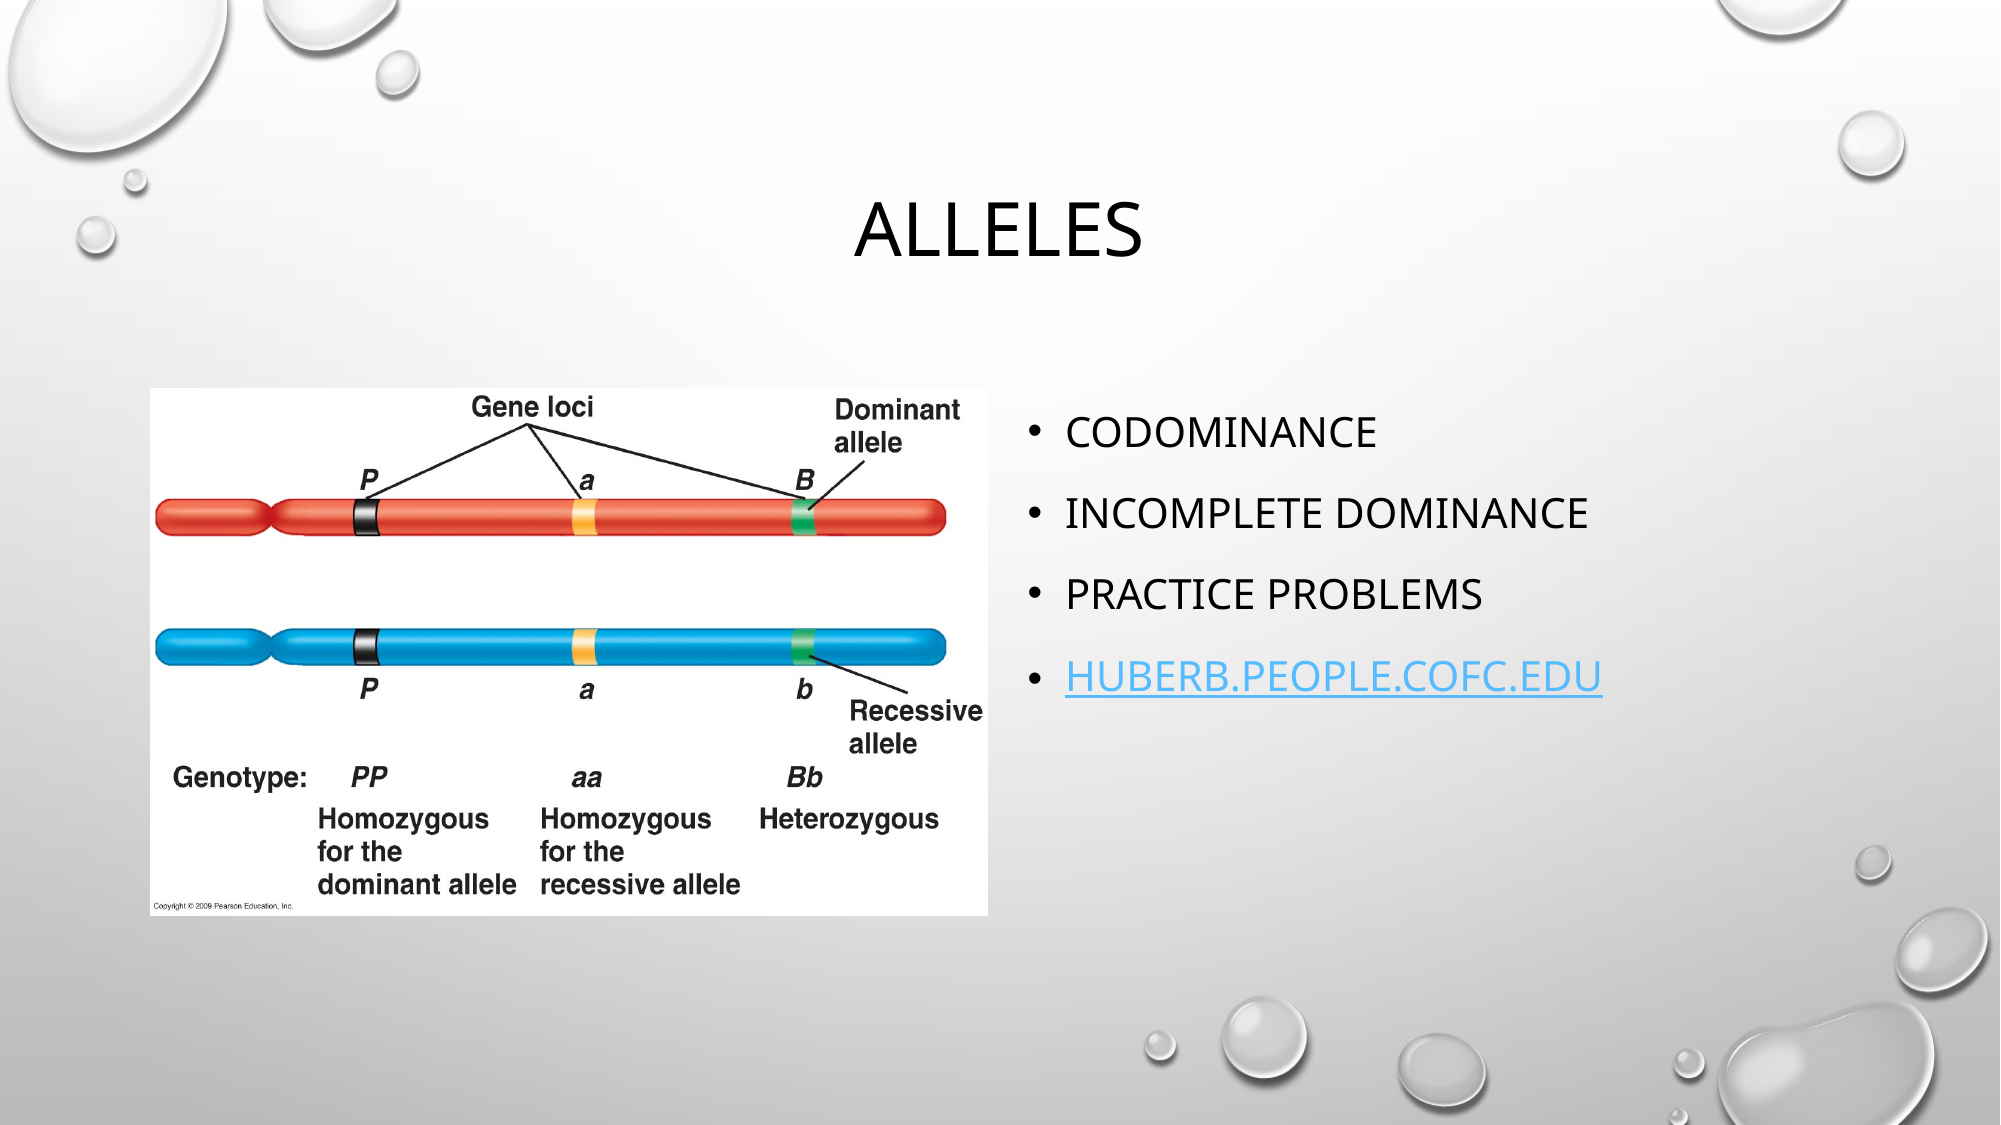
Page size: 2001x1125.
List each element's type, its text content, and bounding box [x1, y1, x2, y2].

title Alleles [149, 101, 1851, 364]
list Codominance Incomplete dominance Practice problems huberb.people.cofc.edu [1012, 388, 1850, 950]
picture [0, 0, 2000, 1125]
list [149, 388, 988, 916]
